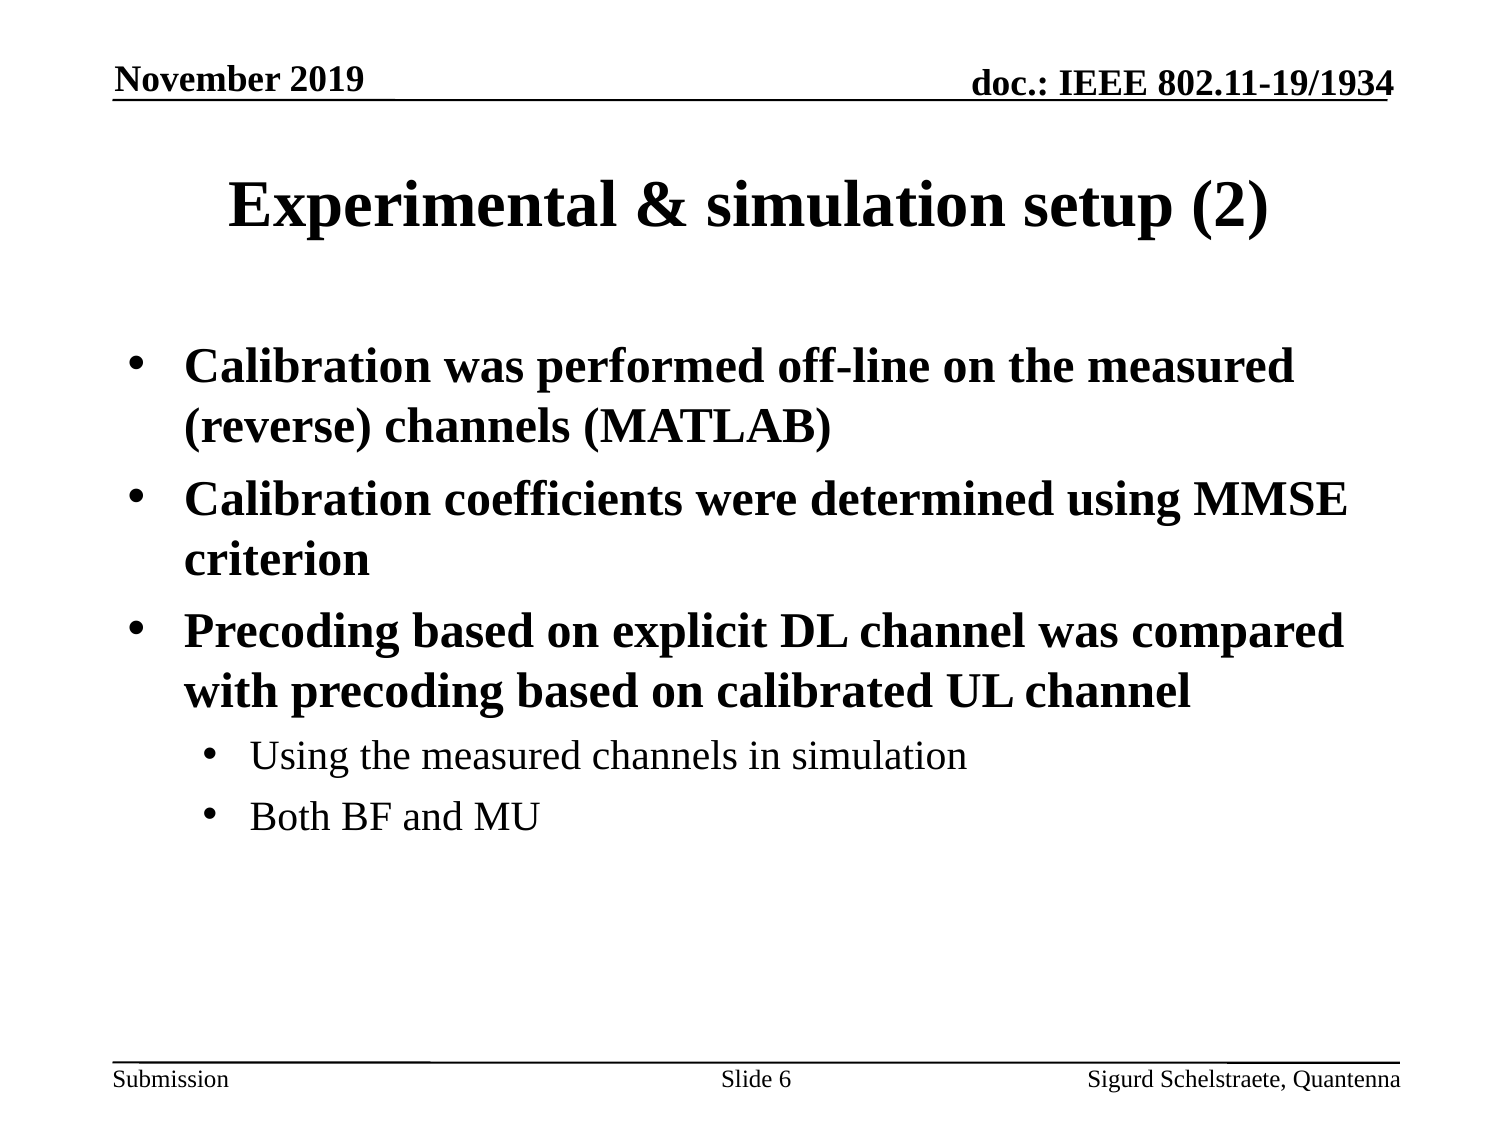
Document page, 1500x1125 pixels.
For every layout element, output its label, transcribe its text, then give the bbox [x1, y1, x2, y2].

footer Sigurd Schelstraete, Quantenna [878, 1061, 1402, 1093]
list Calibration was performed off-line on the measured (reverse) channels (MATLAB) Calibration coefficients were determined using MMSE criterion Precoding based on explicit DL channel was compared with precoding based on calibrated UL channel Using the measured channels in simulation Both BF and MU [112, 324, 1388, 1000]
title Experimental & simulation setup (2) [112, 112, 1388, 288]
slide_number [114, 54, 423, 100]
slide_number Slide 6 [712, 1061, 800, 1123]
